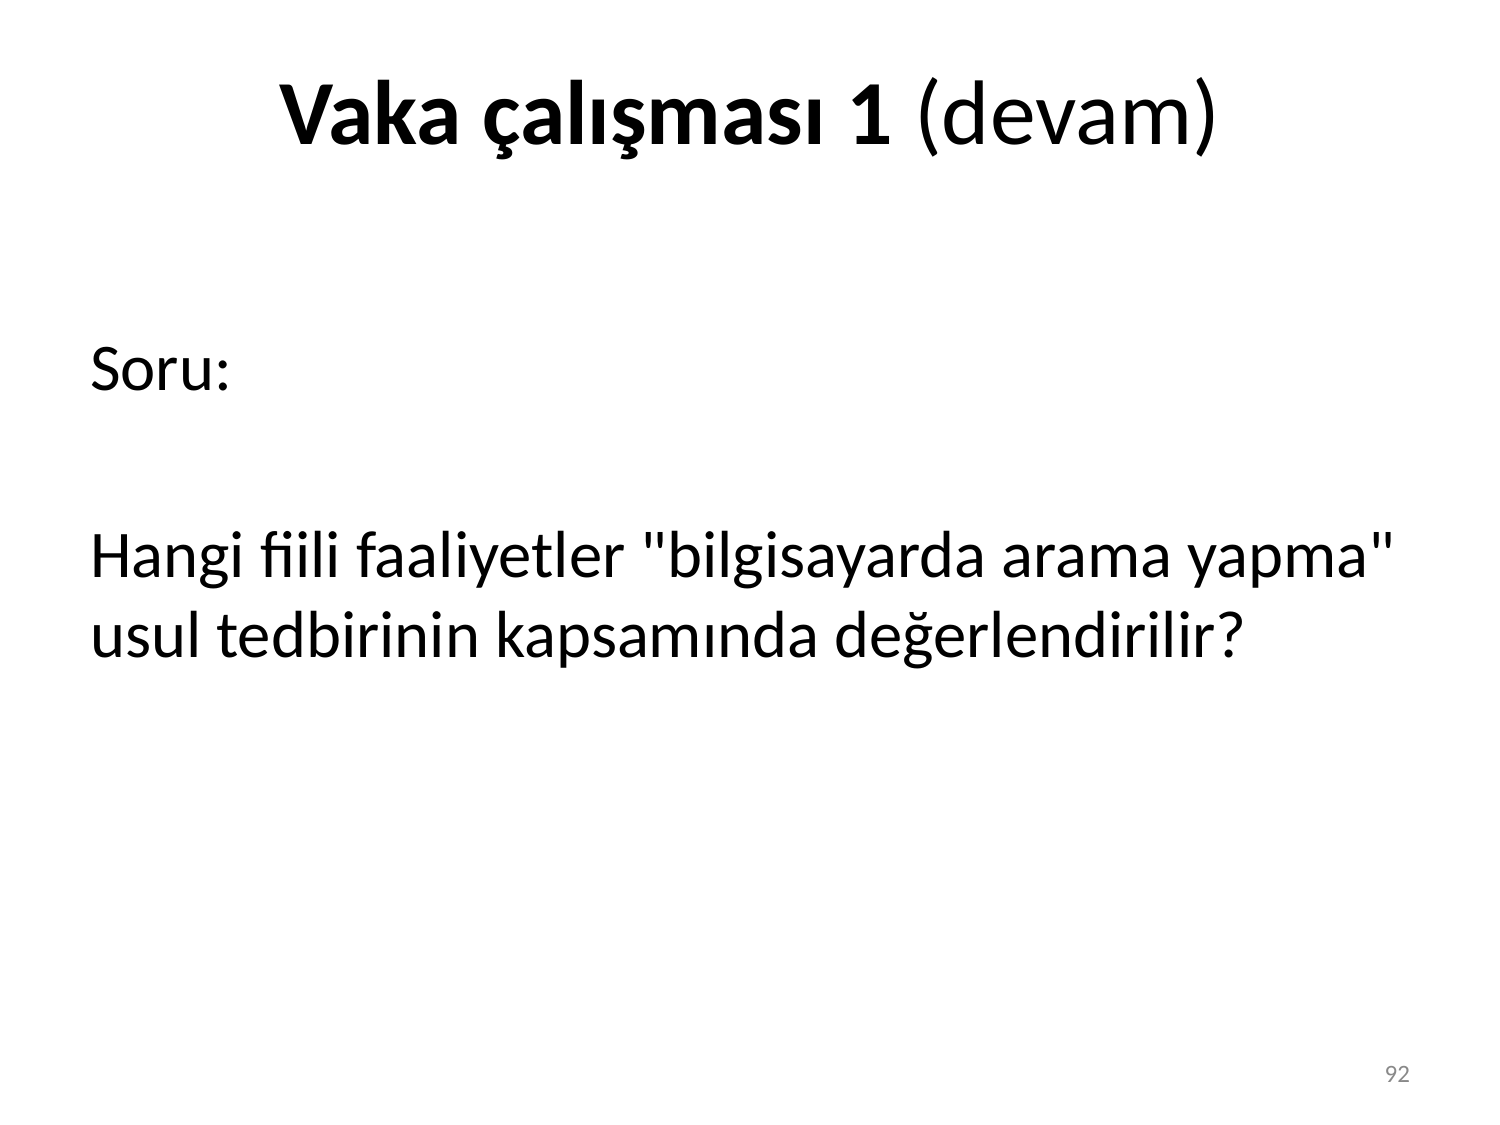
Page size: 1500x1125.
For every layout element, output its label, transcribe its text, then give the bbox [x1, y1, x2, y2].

title Vaka çalışması 1 (devam) [75, 45, 1425, 187]
slide_number 92 [1074, 1042, 1425, 1103]
list Soru: Hangi fiili faaliyetler "bilgisayarda arama yapma" usul tedbirinin kapsamında değerlendirilir? [75, 316, 1425, 1005]
